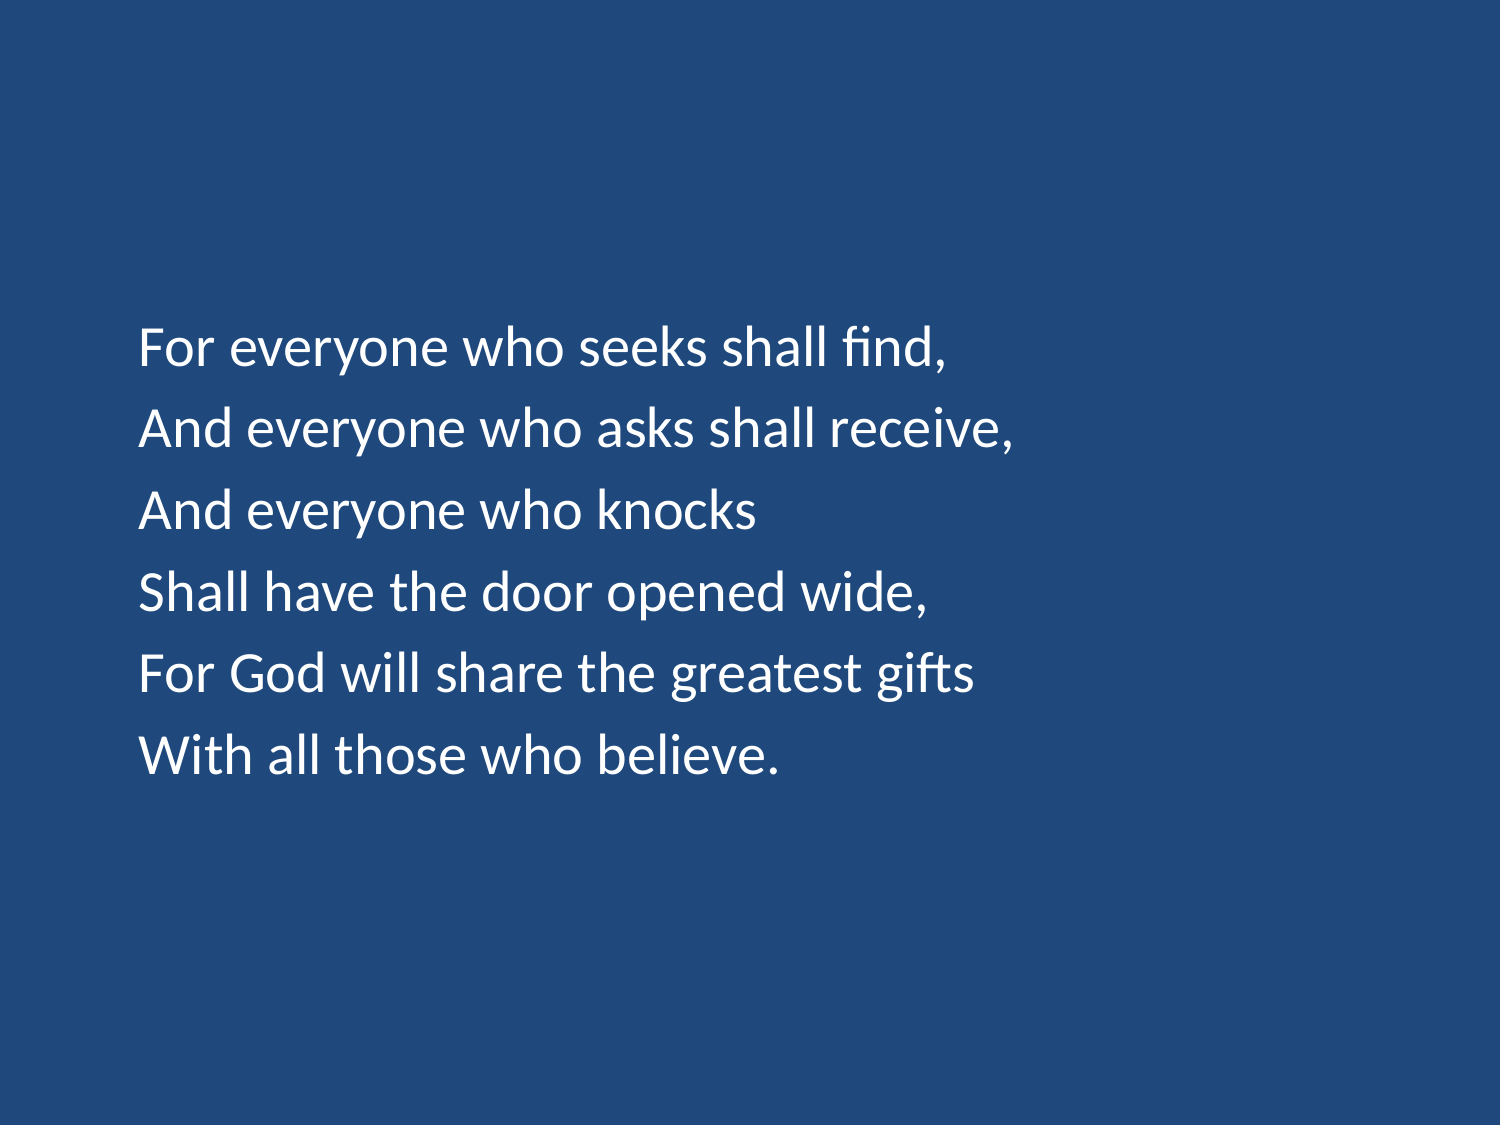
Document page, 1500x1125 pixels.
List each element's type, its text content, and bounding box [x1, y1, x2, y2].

list For everyone who seeks shall find, And everyone who asks shall receive, And everyone who knocks Shall have the door opened wide, For God will share the greatest gifts With all those who believe. [123, 300, 1471, 825]
